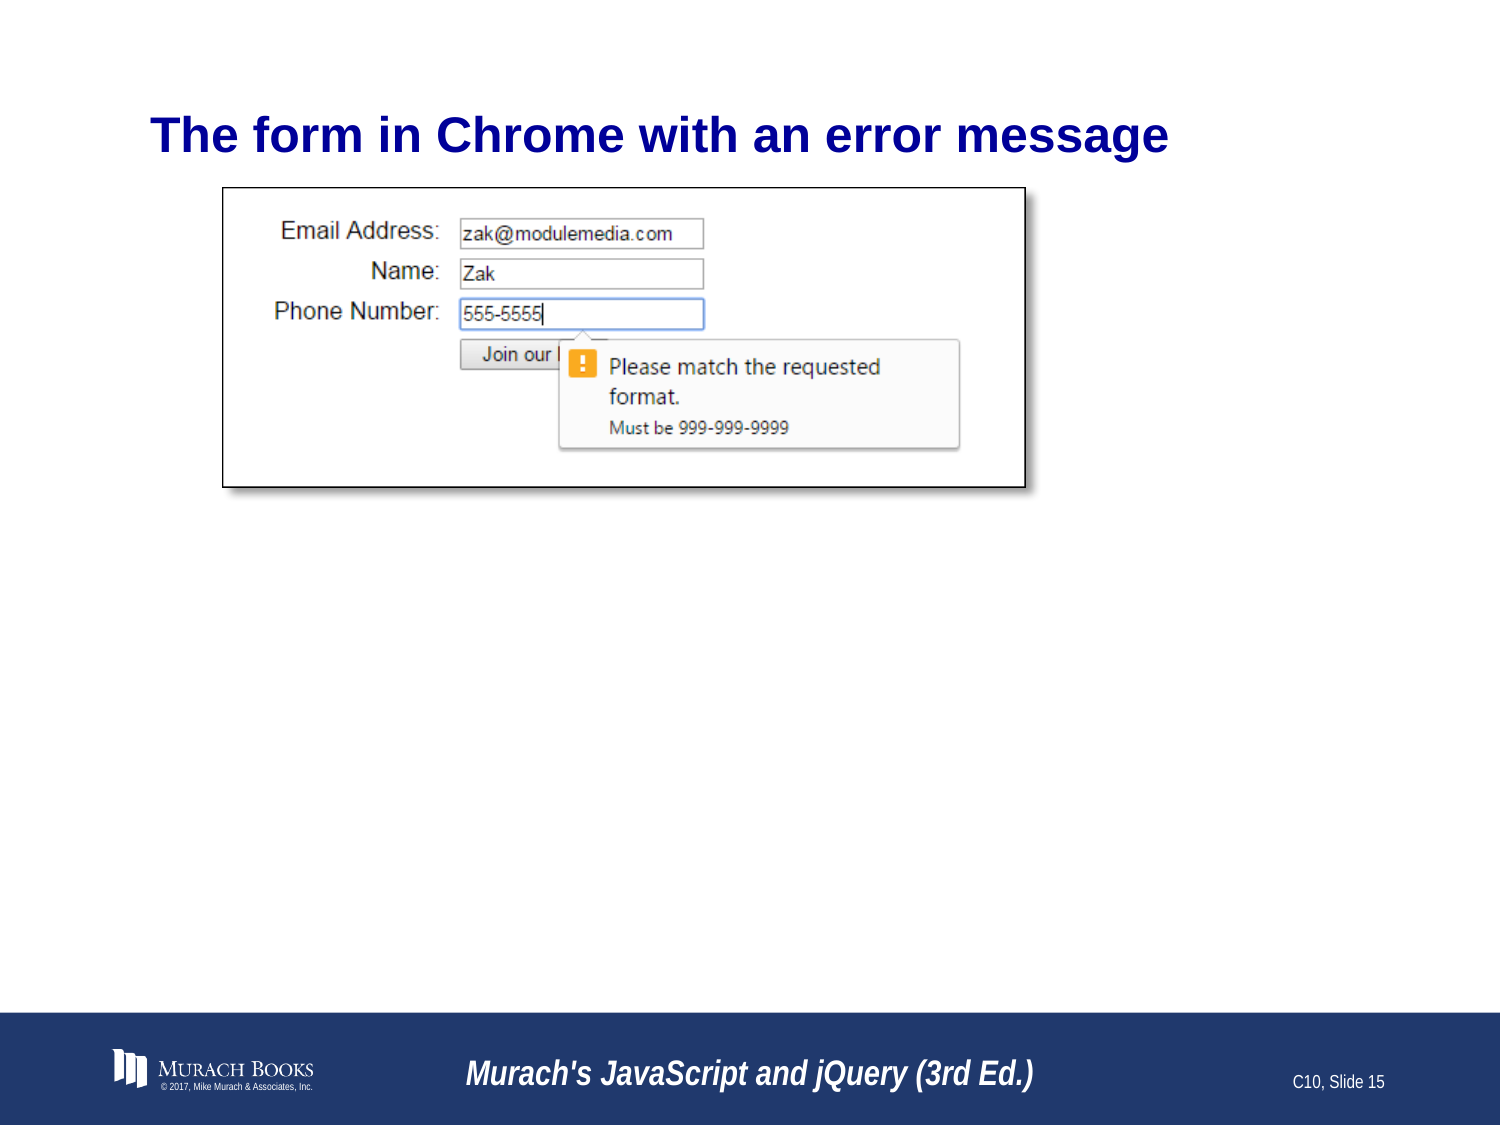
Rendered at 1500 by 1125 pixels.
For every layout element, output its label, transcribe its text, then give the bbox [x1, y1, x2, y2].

slide_number Murach's JavaScript and jQuery (3rd Ed.) [463, 1025, 1050, 1100]
slide_number C10, Slide 15 [1087, 1025, 1400, 1100]
title The form in Chrome with an error message [150, 102, 1350, 164]
footer © 2017, Mike Murach & Associates, Inc. [12, 1025, 463, 1100]
picture [222, 187, 1026, 488]
